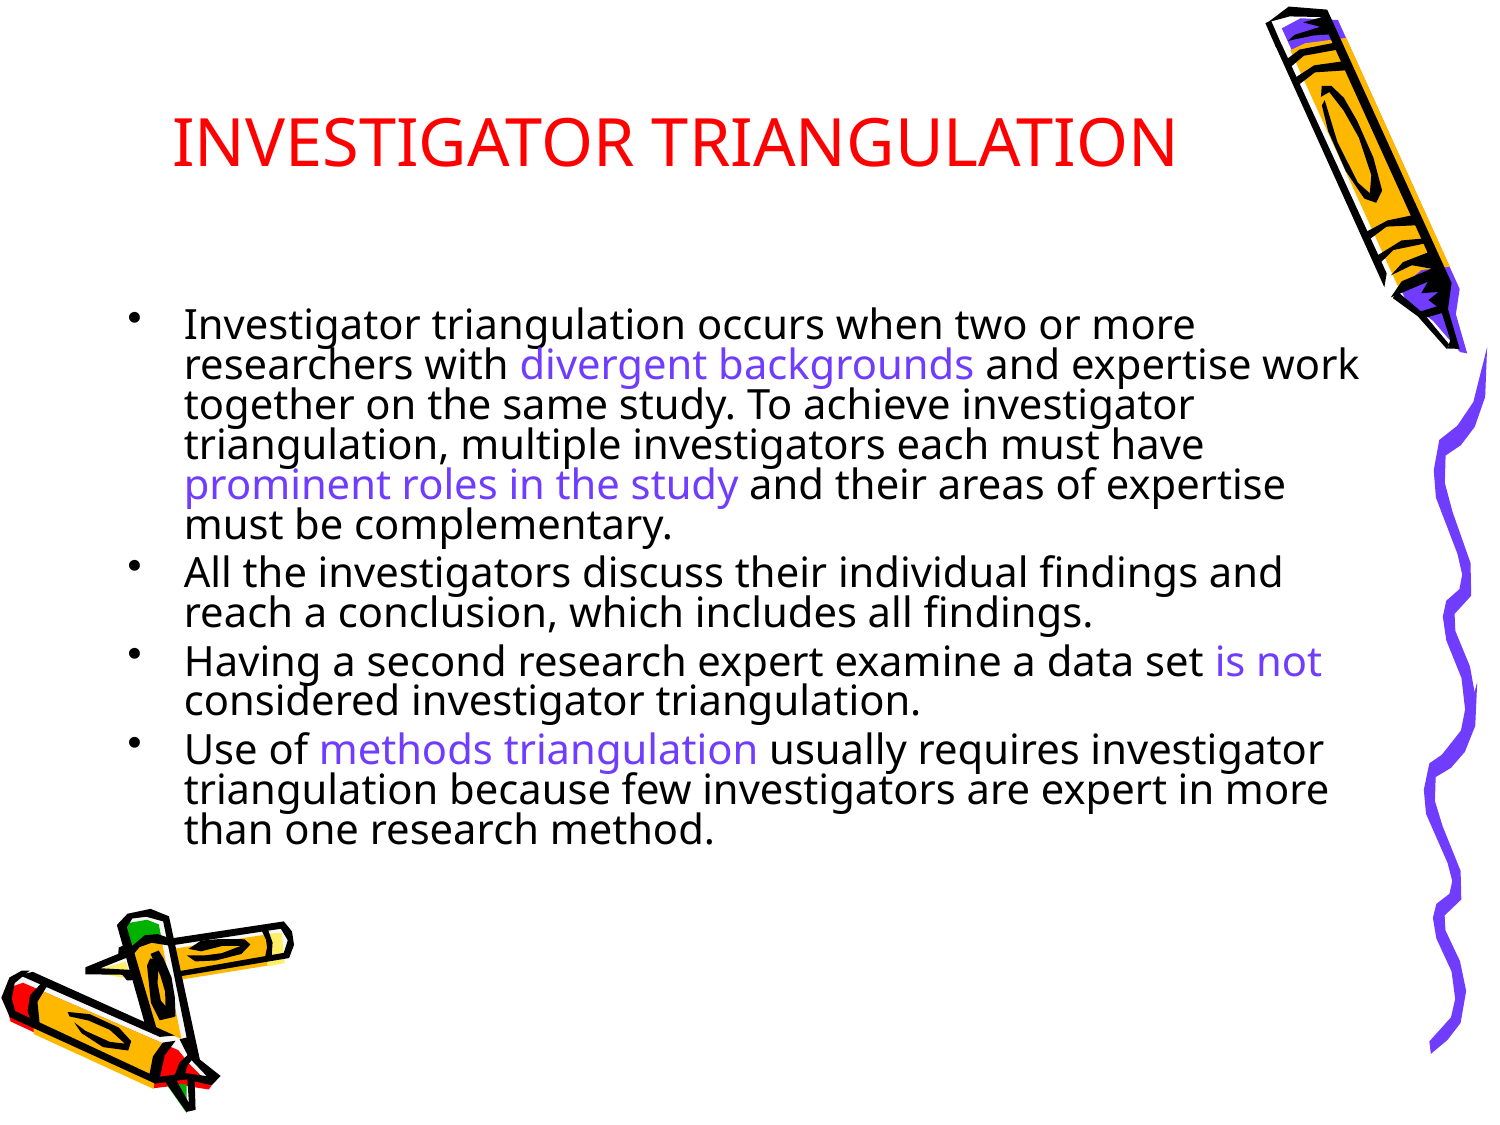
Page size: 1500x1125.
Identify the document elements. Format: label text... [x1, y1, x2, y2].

title INVESTIGATOR TRIANGULATION [112, 24, 1240, 288]
list Investigator triangulation occurs when two or more researchers with divergent backgrounds and expertise work together on the same study. To achieve investigator triangulation, multiple investigators each must have prominent roles in the study and their areas of expertise must be complementary. All the investigators discuss their individual findings and reach a conclusion, which includes all findings. Having a second research expert examine a data set is not considered investigator triangulation. Use of methods triangulation usually requires investigator triangulation because few investigators are expert in more than one research method. [112, 299, 1376, 901]
